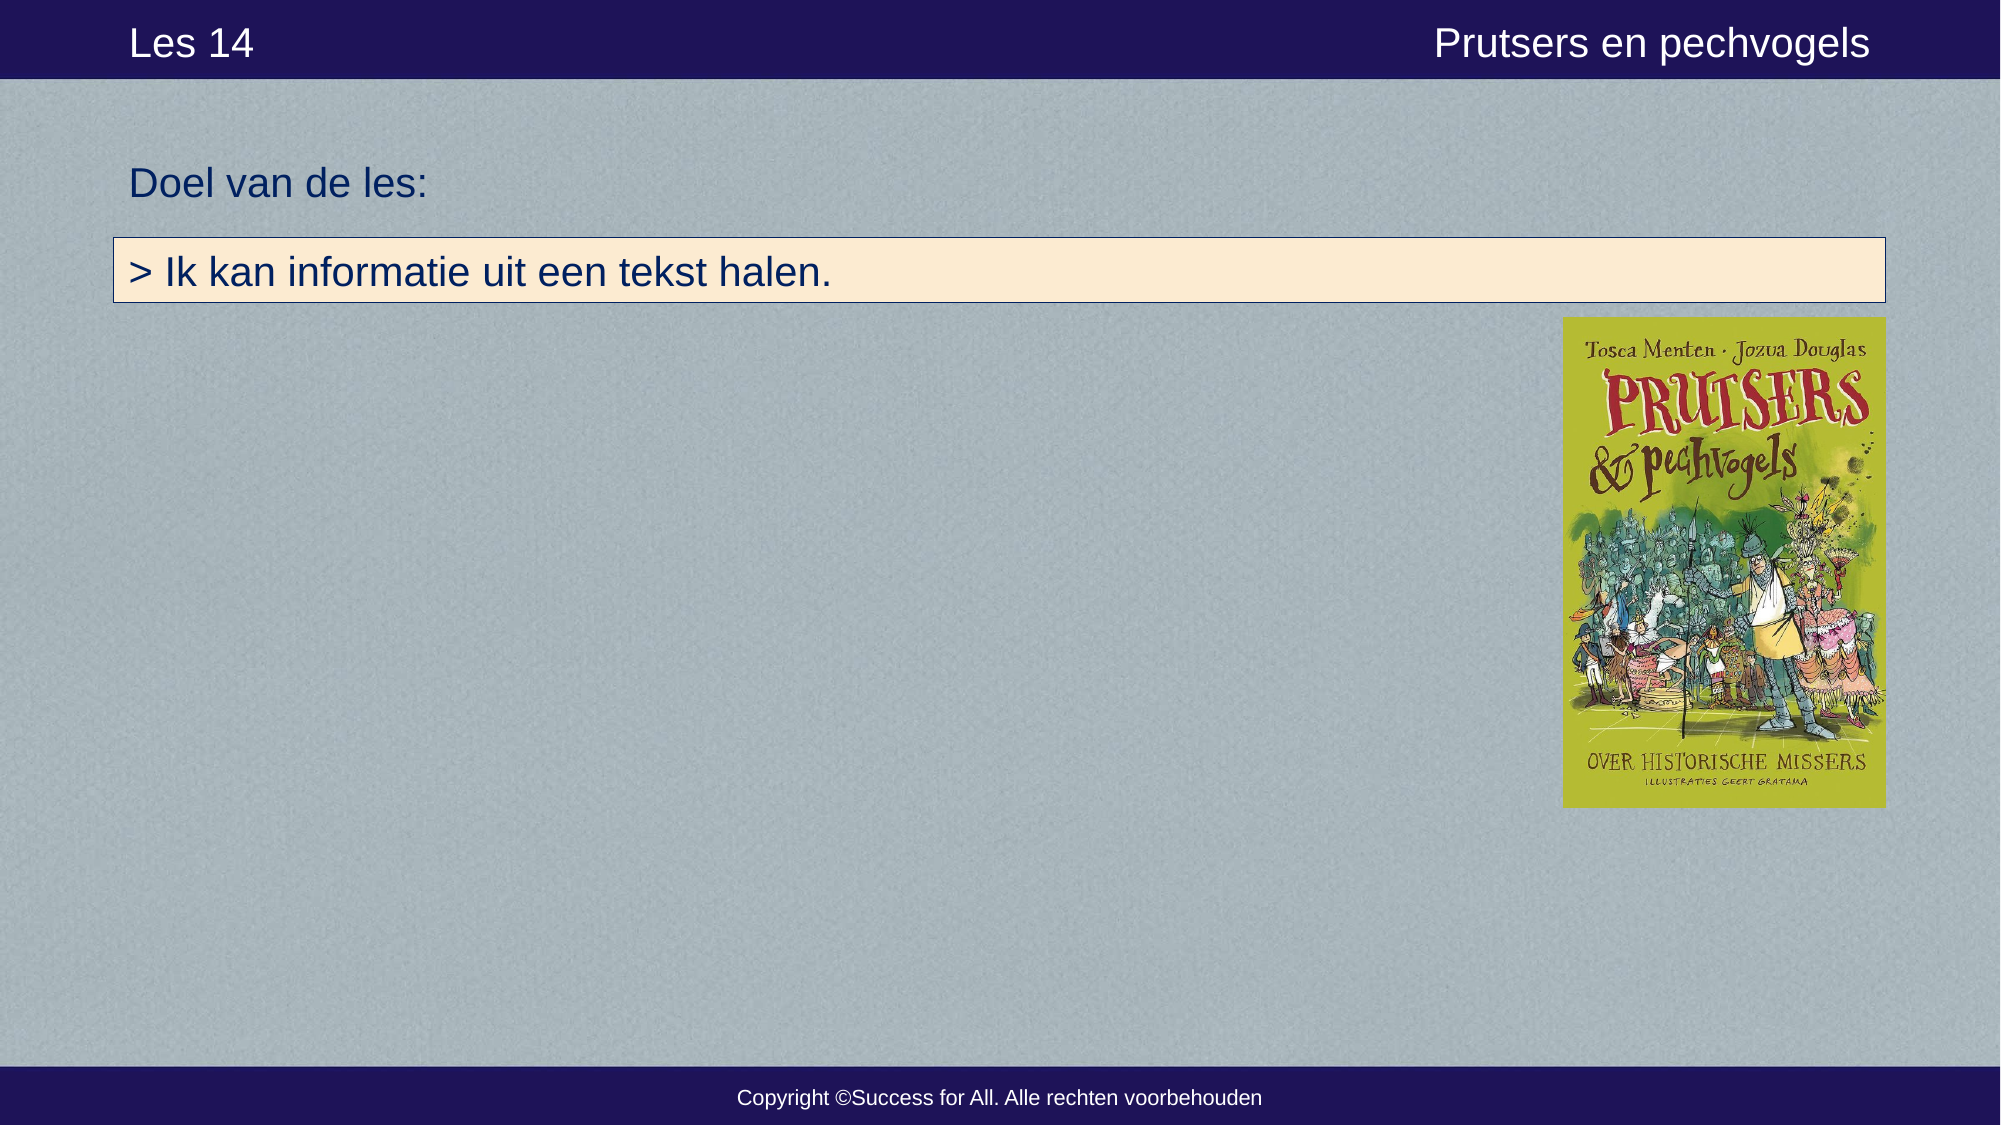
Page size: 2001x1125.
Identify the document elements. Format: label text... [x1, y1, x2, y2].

text_box Les 14 [114, 8, 354, 73]
text_box > Ik kan informatie uit een tekst halen. [113, 237, 1886, 303]
picture [0, 0, 2001, 1125]
text_box Copyright ©Success for All. Alle rechten voorbehouden [0, 1076, 2000, 1125]
text_box Prutsers en pechvogels [999, 8, 1886, 73]
text_box Doel van de les: [113, 148, 1635, 214]
